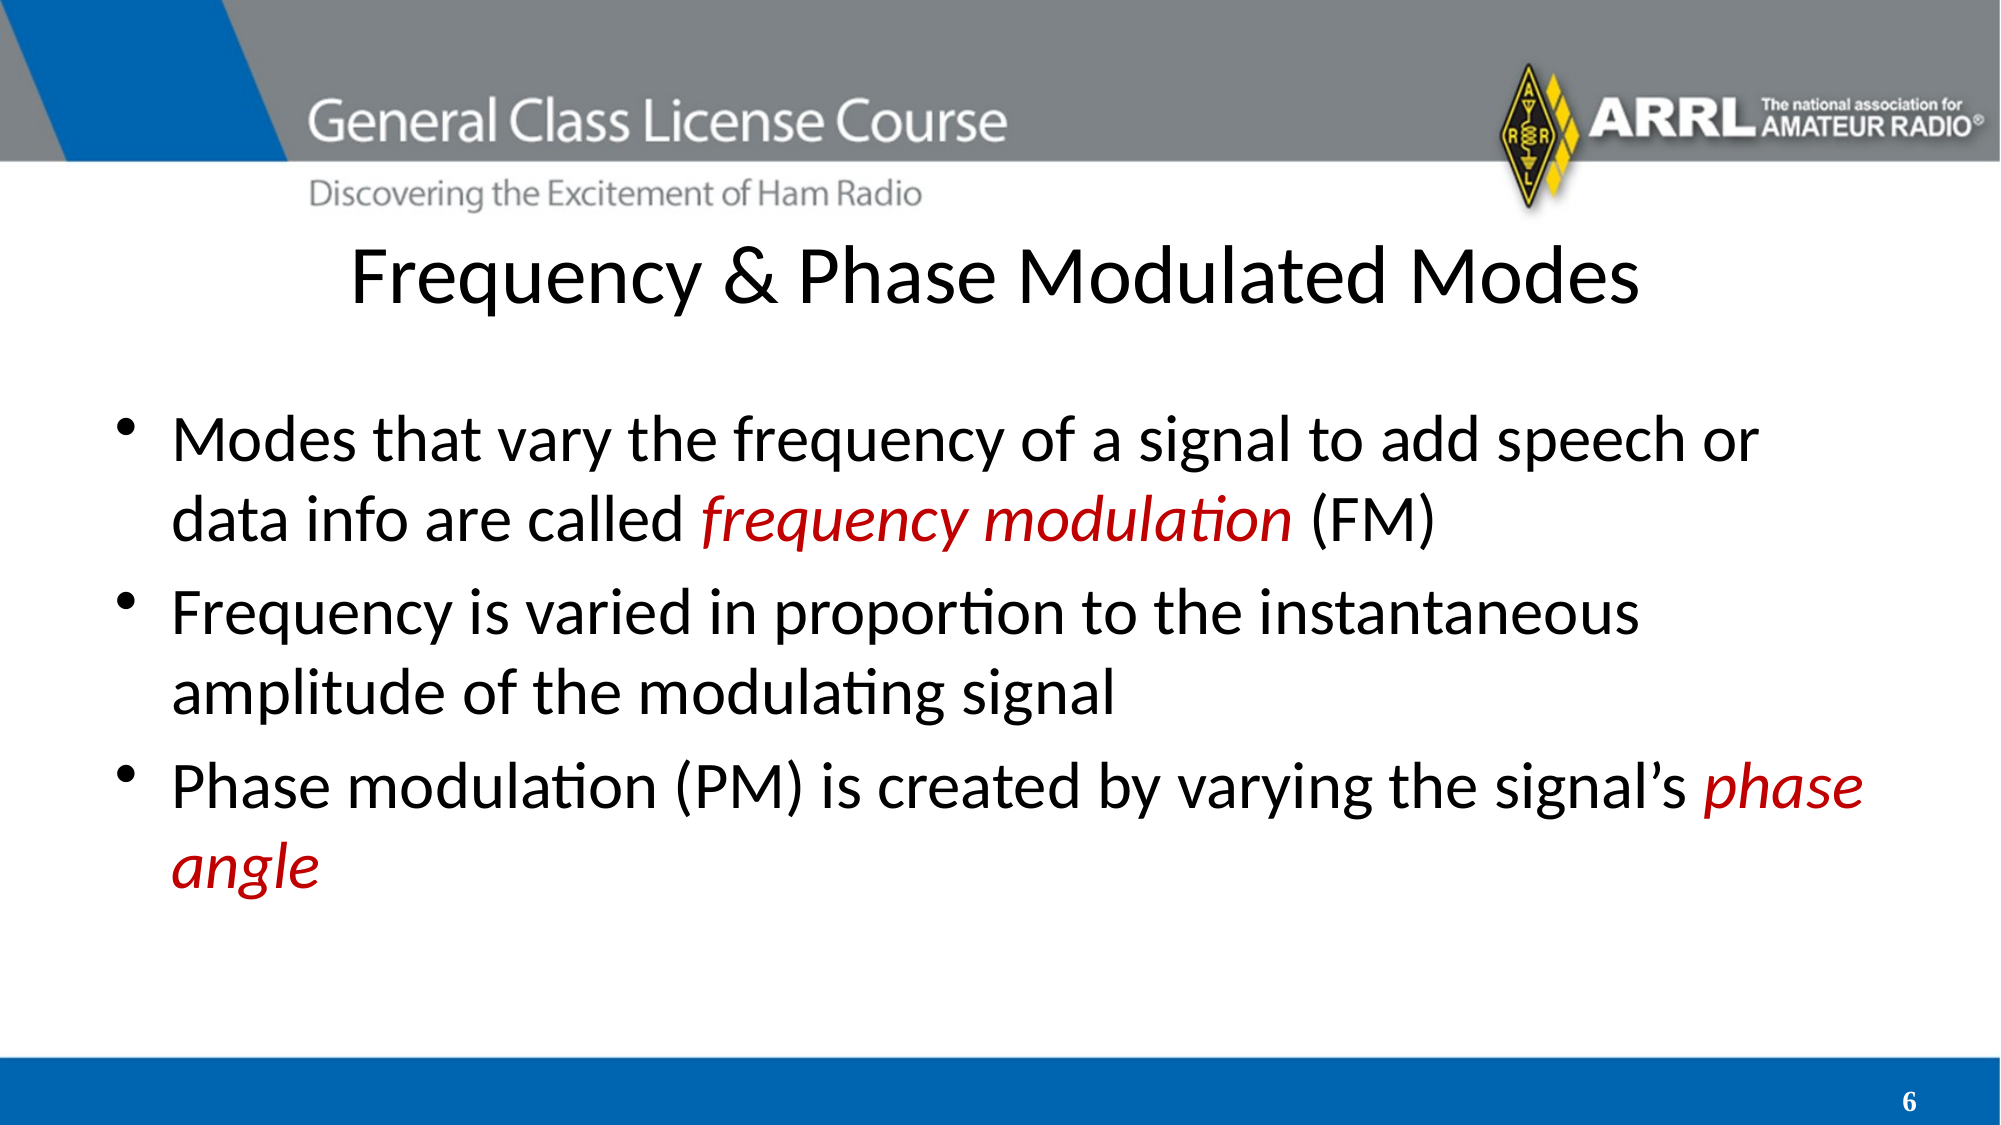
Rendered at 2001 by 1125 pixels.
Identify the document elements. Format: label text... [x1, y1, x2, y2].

title Frequency & Phase Modulated Modes [96, 212, 1897, 356]
picture [0, 0, 2001, 1125]
list Modes that vary the frequency of a signal to add speech or data info are called frequency modulation (FM) Frequency is varied in proportion to the instantaneous amplitude of the modulating signal Phase modulation (PM) is created by varying the signal’s phase angle [99, 387, 1900, 1075]
